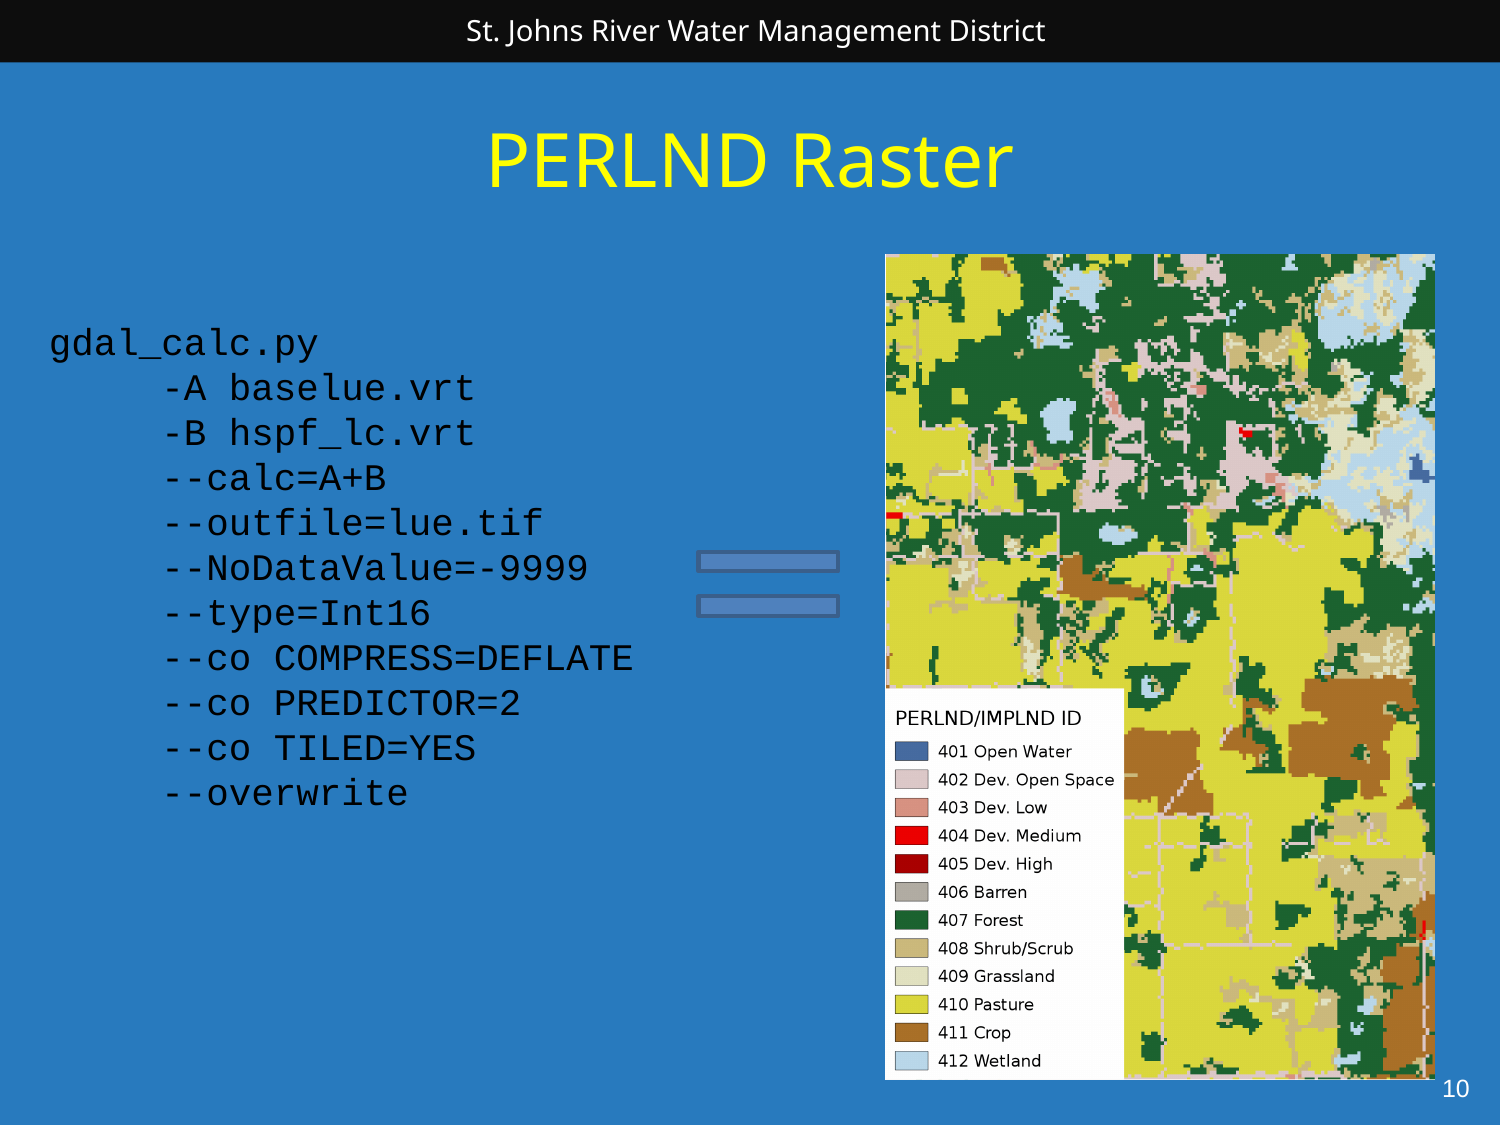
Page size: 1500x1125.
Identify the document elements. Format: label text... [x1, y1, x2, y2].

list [885, 254, 1435, 1080]
slide_number 10 [1200, 1065, 1500, 1125]
title PERLND Raster [150, 104, 1350, 255]
text_box [696, 594, 840, 618]
text_box gdal_calc.py -A baselue.vrt -B hspf_lc.vrt --calc=A+B --outfile=lue.tif --NoDataValue=-9999 --type=Int16 --co COMPRESS=DEFLATE --co PREDICTOR=2 --co TILED=YES --overwrite [34, 310, 649, 856]
text_box [696, 550, 840, 573]
